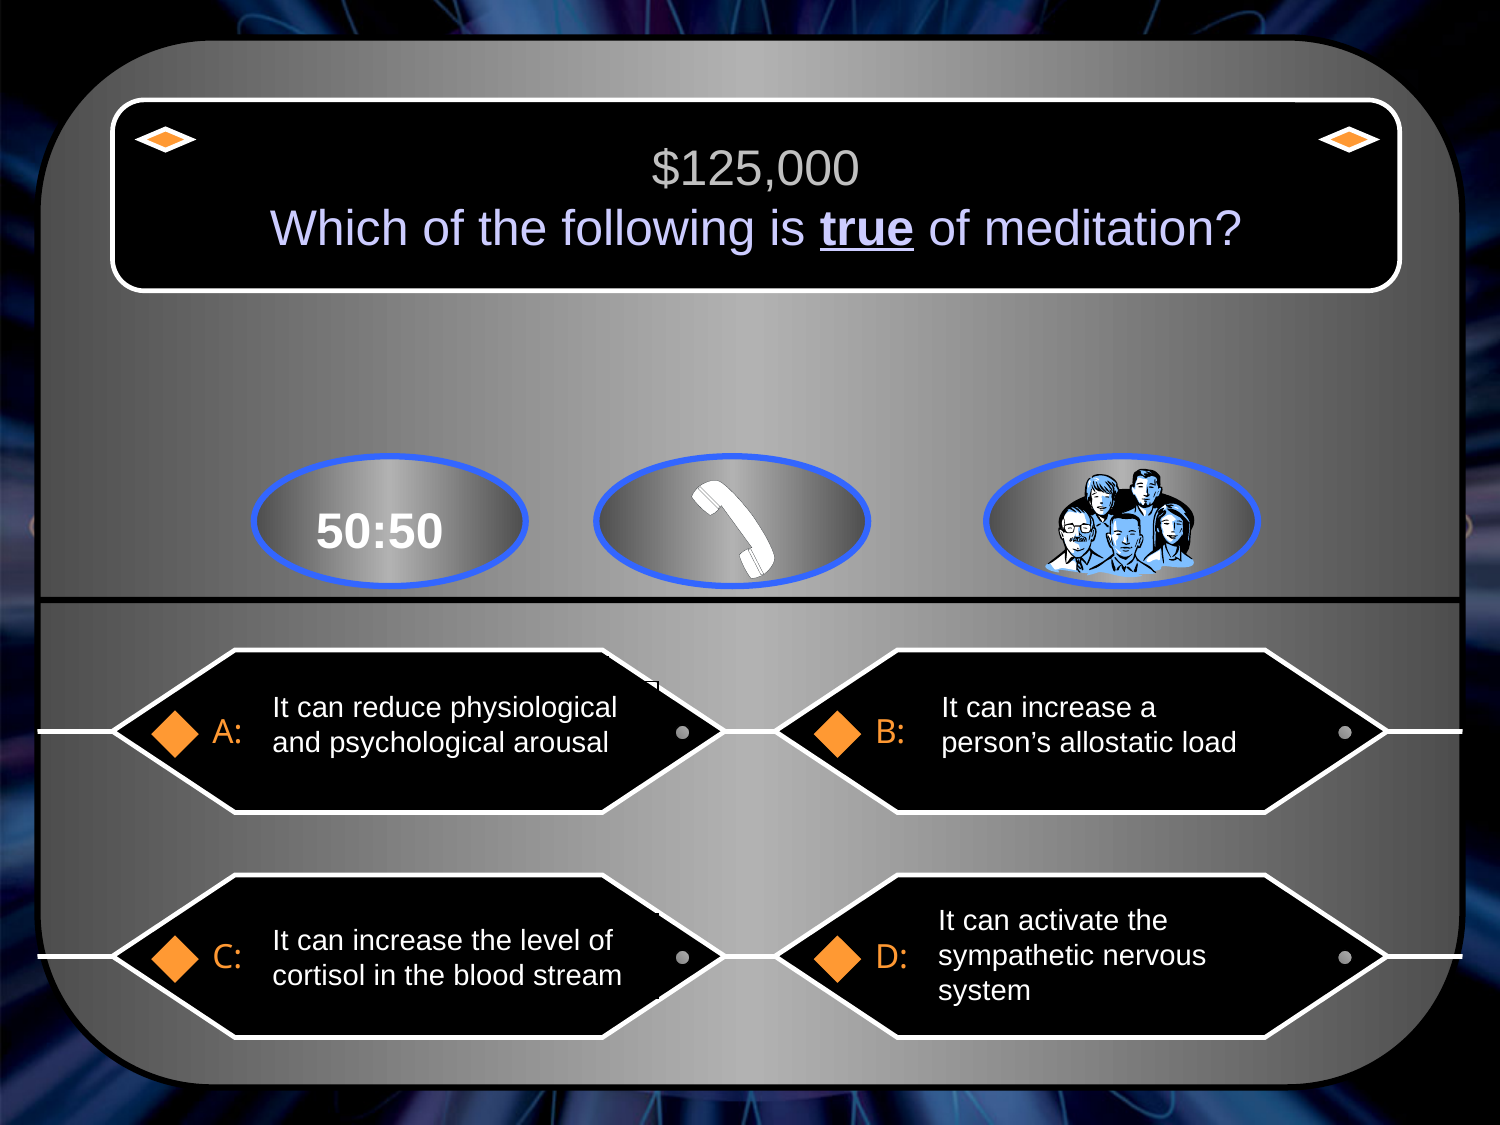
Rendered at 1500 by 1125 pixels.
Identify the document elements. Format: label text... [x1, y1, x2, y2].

text_box 50:50 [301, 491, 476, 567]
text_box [37, 874, 1463, 1038]
text_box [253, 456, 526, 587]
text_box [37, 649, 1463, 813]
text_box [596, 456, 869, 583]
text_box [1050, 456, 1259, 575]
picture [0, 0, 1500, 1125]
text_box [986, 467, 1044, 573]
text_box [112, 99, 1400, 291]
text_box [37, 37, 1463, 600]
text_box [37, 820, 1463, 874]
text_box [37, 601, 1463, 649]
text_box [100, 1047, 1400, 1088]
